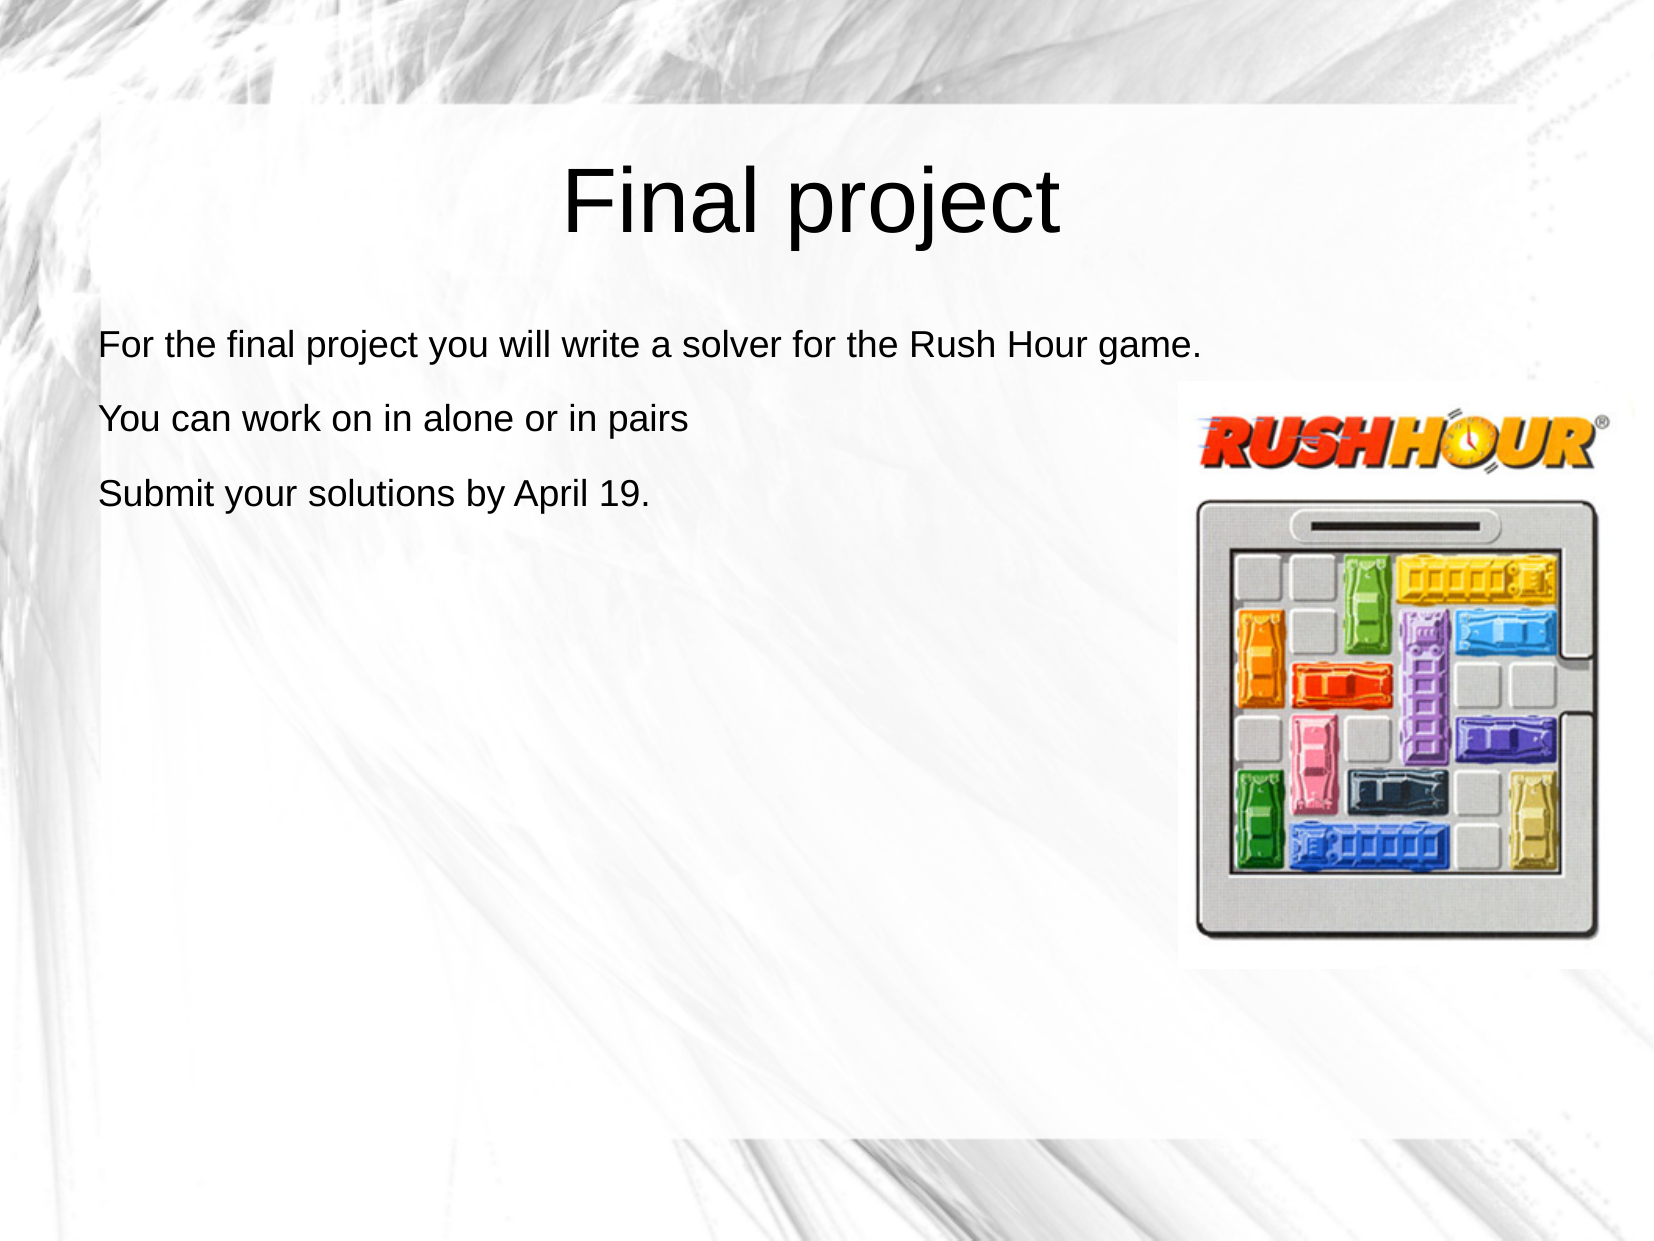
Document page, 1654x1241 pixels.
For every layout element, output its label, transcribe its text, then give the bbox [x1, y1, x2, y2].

title Final project [118, 112, 1506, 281]
list For the final project you will write a solver for the Rush Hour game. You can work on in alone or in pairs Submit your solutions by April 19. [97, 319, 1551, 1102]
picture [0, 0, 1654, 1241]
